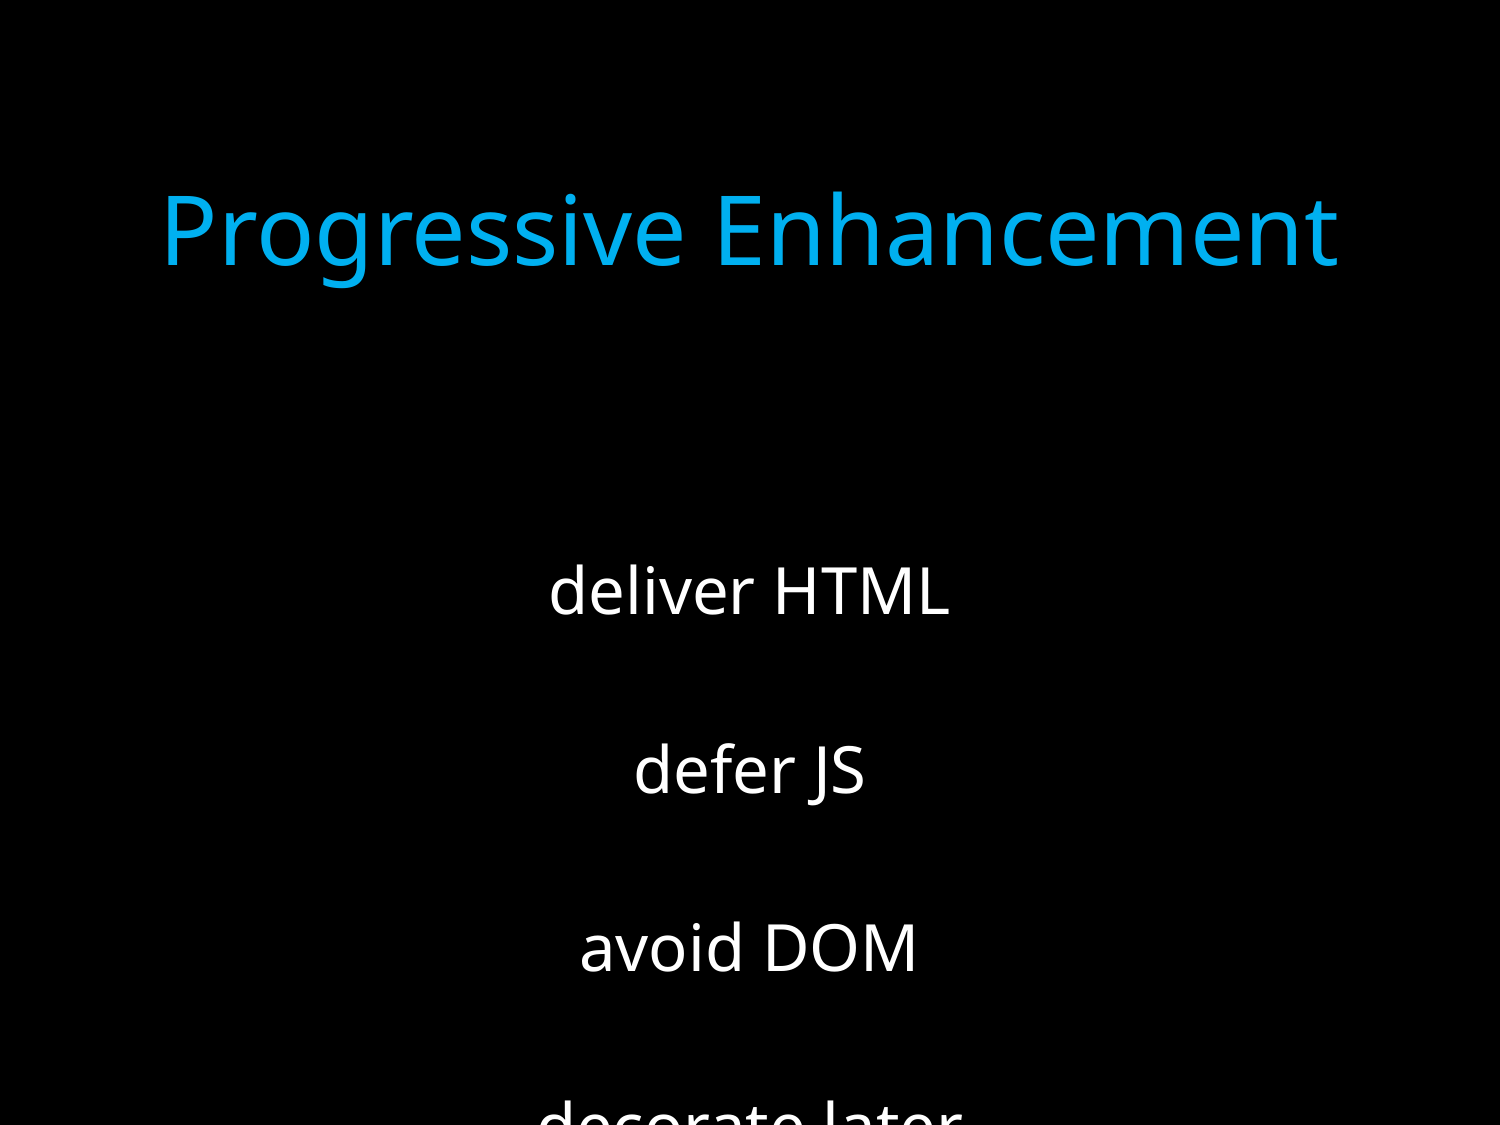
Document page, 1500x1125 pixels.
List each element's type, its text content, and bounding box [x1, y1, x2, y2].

text_box deliver HTML defer JS avoid DOM decorate later [37, 466, 1463, 1125]
text_box Progressive Enhancement [37, 49, 1463, 293]
